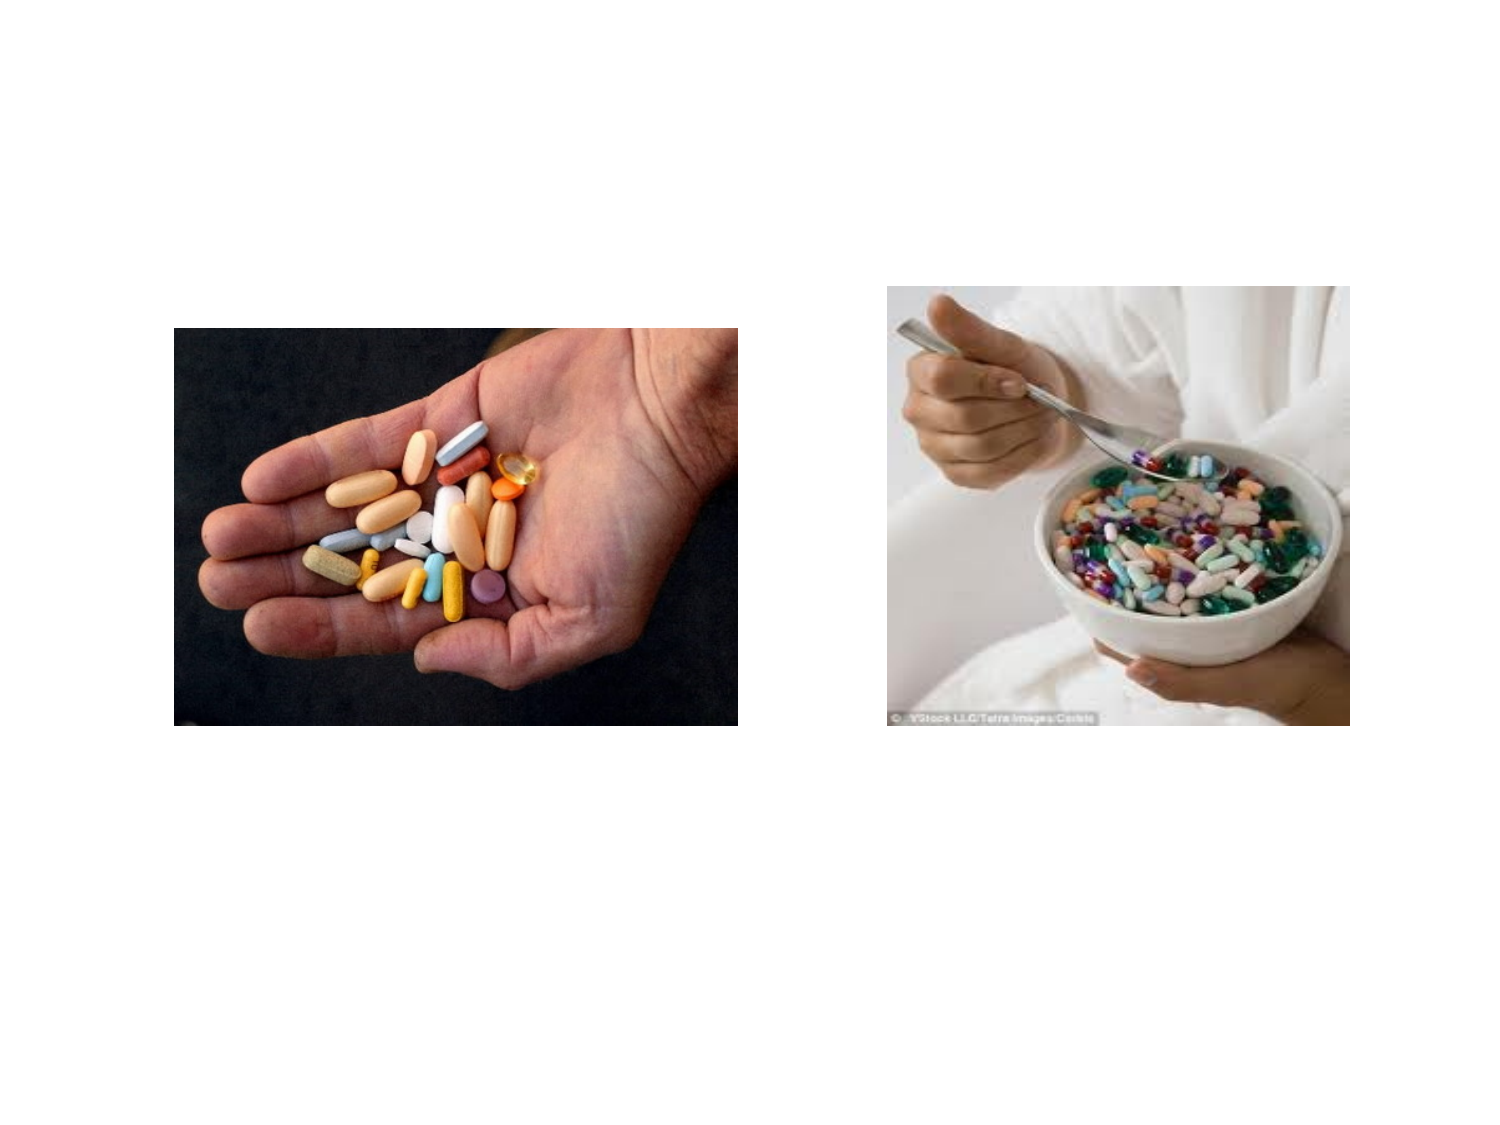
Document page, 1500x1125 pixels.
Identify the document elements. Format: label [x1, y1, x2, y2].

picture [174, 328, 738, 727]
picture [887, 286, 1351, 727]
